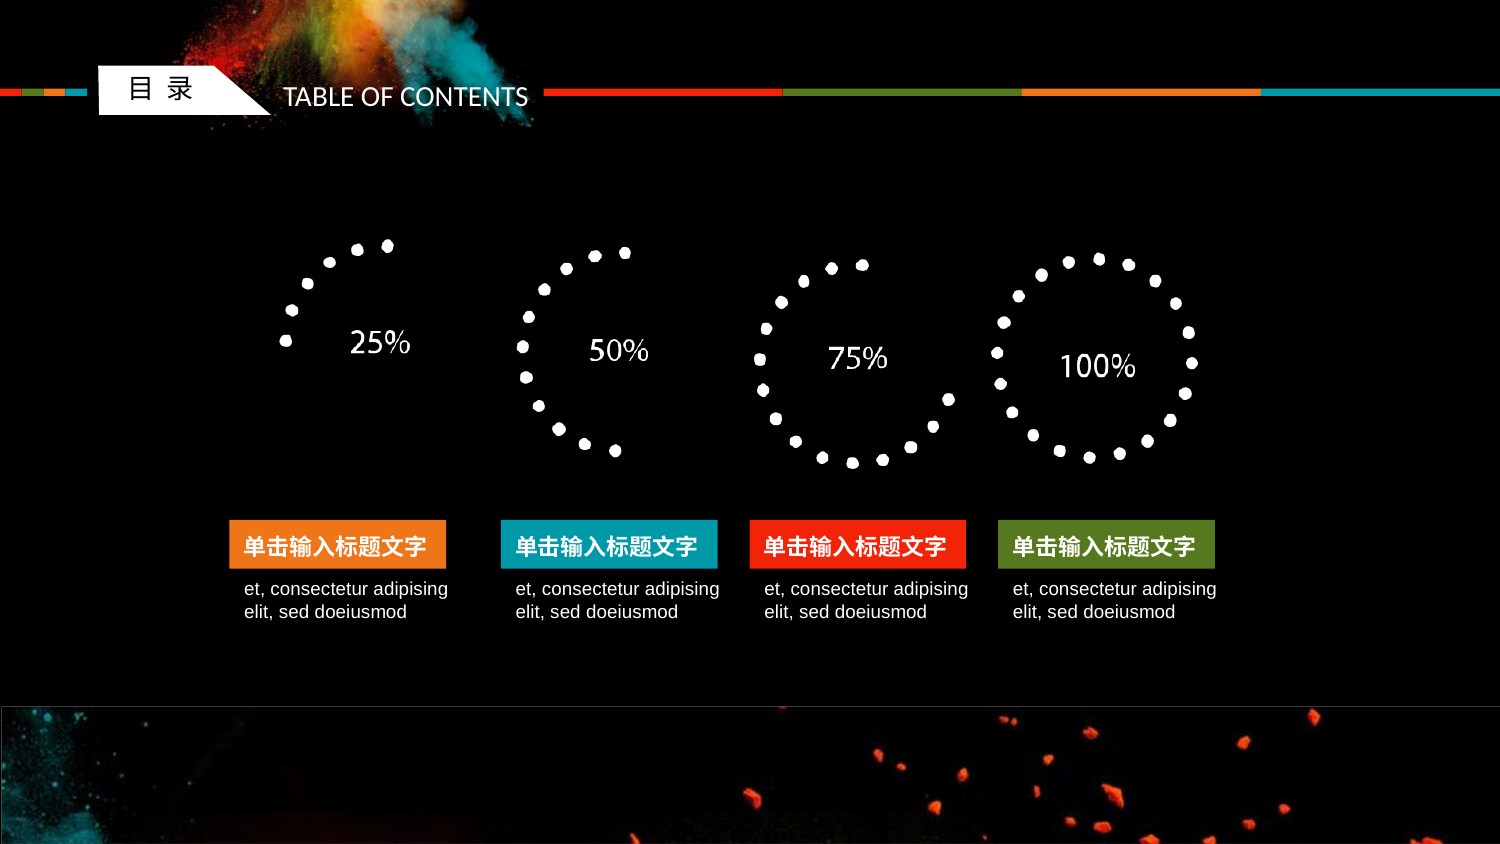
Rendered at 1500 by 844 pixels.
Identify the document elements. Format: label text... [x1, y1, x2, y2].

text_box [500, 519, 719, 524]
text_box 单击输入标题文字 [970, 524, 1238, 567]
picture [279, 239, 1198, 469]
text_box et, consectetur adipising elit, sed doeiusmod [749, 569, 998, 630]
text_box [997, 519, 1216, 524]
text_box 单击输入标题文字 [473, 524, 722, 567]
text_box et, consectetur adipising elit, sed doeiusmod [229, 569, 485, 630]
text_box [228, 519, 447, 524]
text_box 单击输入标题文字 [202, 524, 469, 567]
text_box et, consectetur adipising elit, sed doeiusmod [998, 569, 1254, 630]
text_box et, consectetur adipising elit, sed doeiusmod [500, 569, 749, 630]
text_box [748, 519, 967, 524]
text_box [0, 0, 1500, 203]
text_box 单击输入标题文字 [722, 524, 970, 567]
picture [1, 706, 1500, 844]
